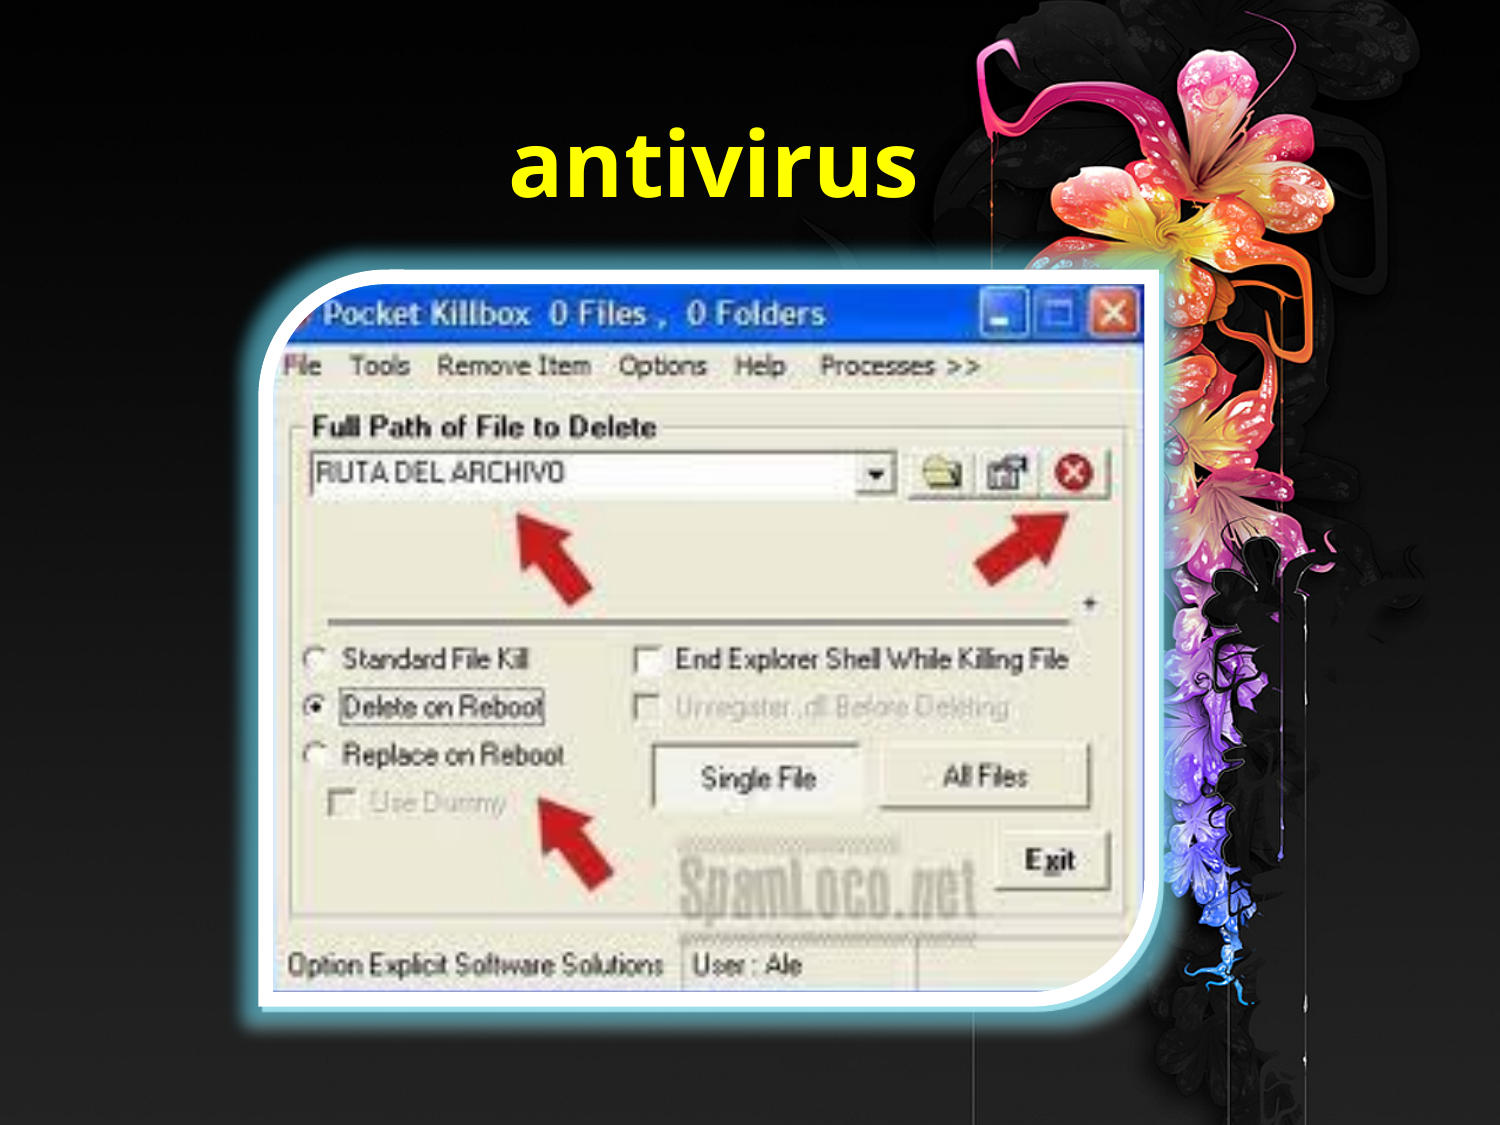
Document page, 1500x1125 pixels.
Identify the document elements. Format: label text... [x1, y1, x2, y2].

title antivirus [76, 54, 1352, 268]
picture [0, 0, 1500, 1125]
